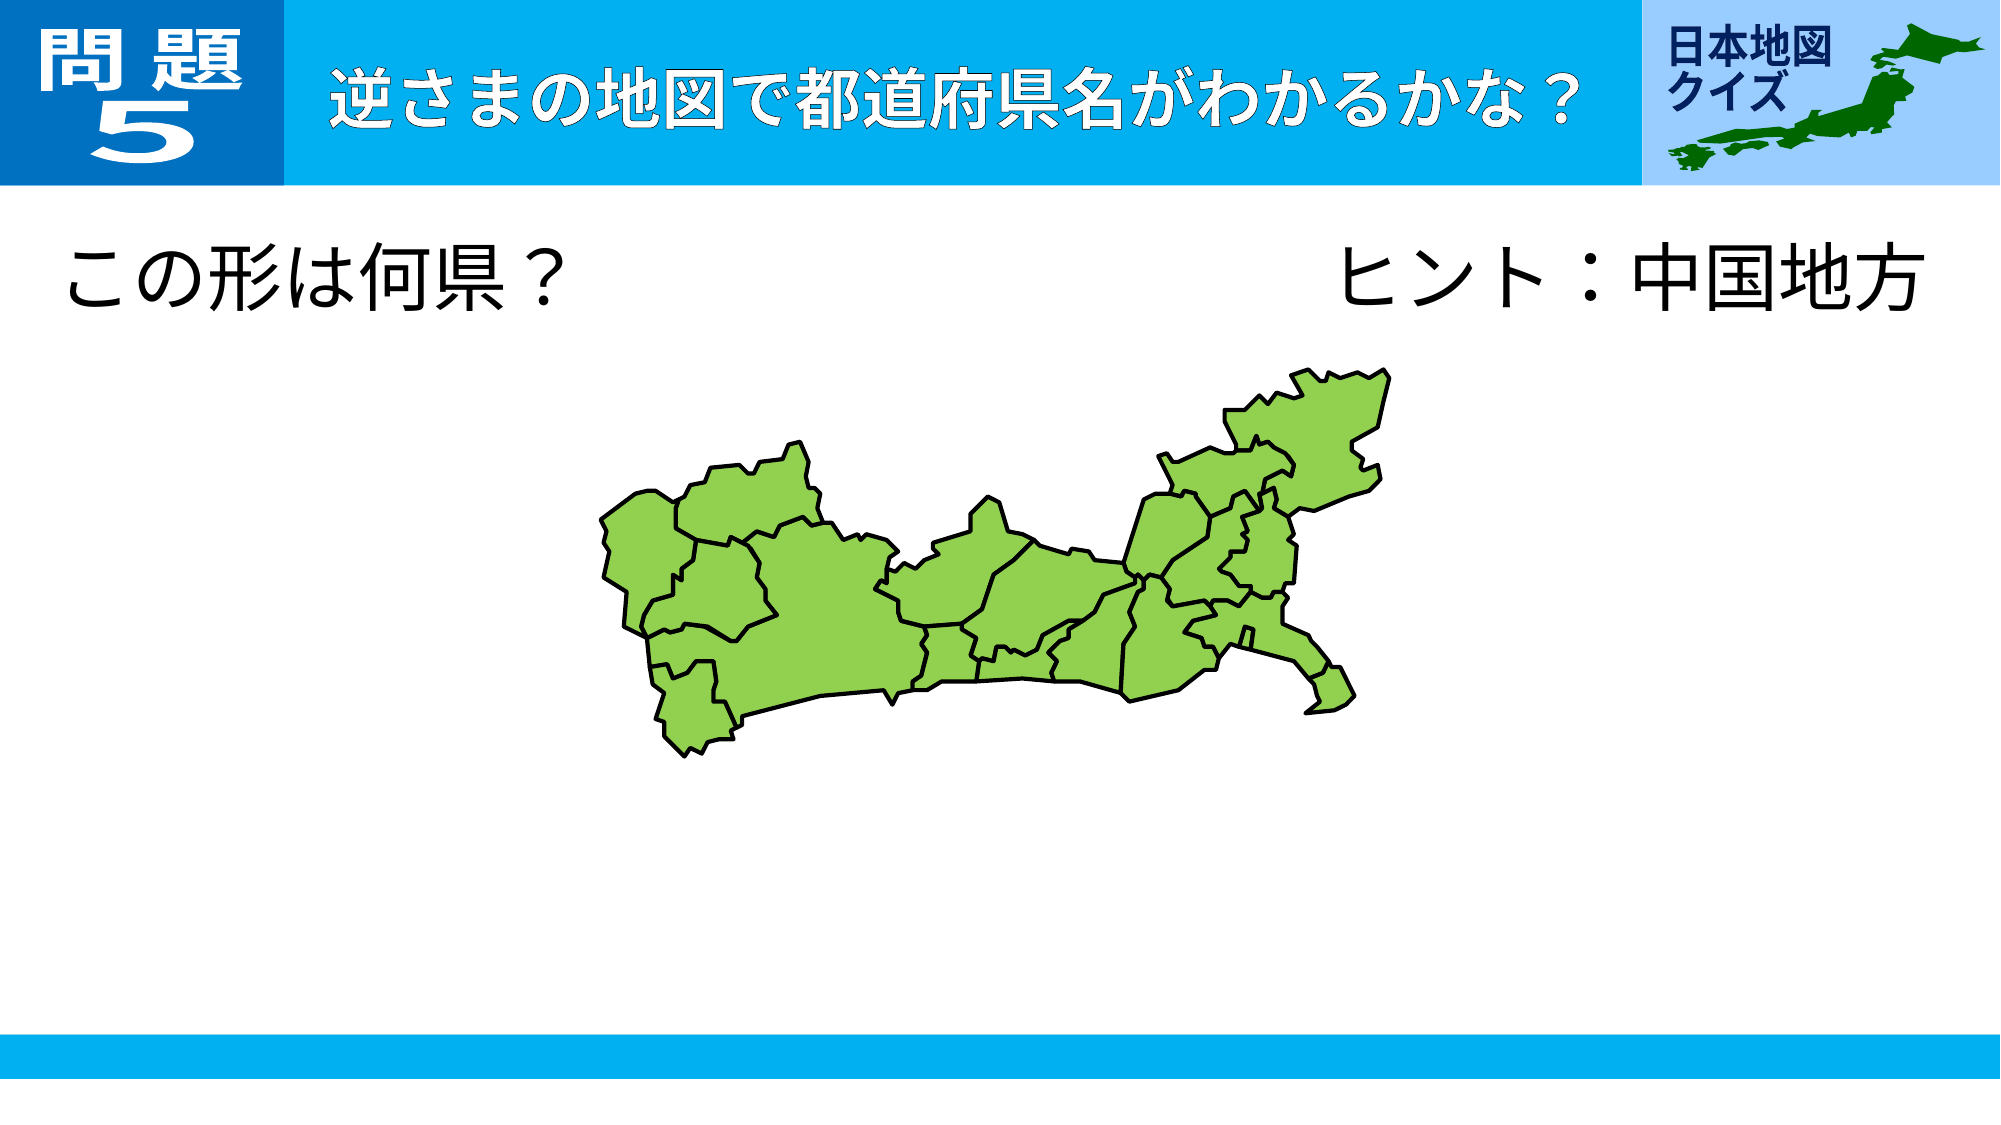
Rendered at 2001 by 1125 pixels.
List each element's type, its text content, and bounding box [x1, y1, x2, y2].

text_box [600, 369, 1390, 757]
text_box [0, 1034, 2000, 1079]
text_box ヒント：中国地方 [1313, 222, 1943, 328]
text_box この形は何県？ [43, 222, 598, 328]
